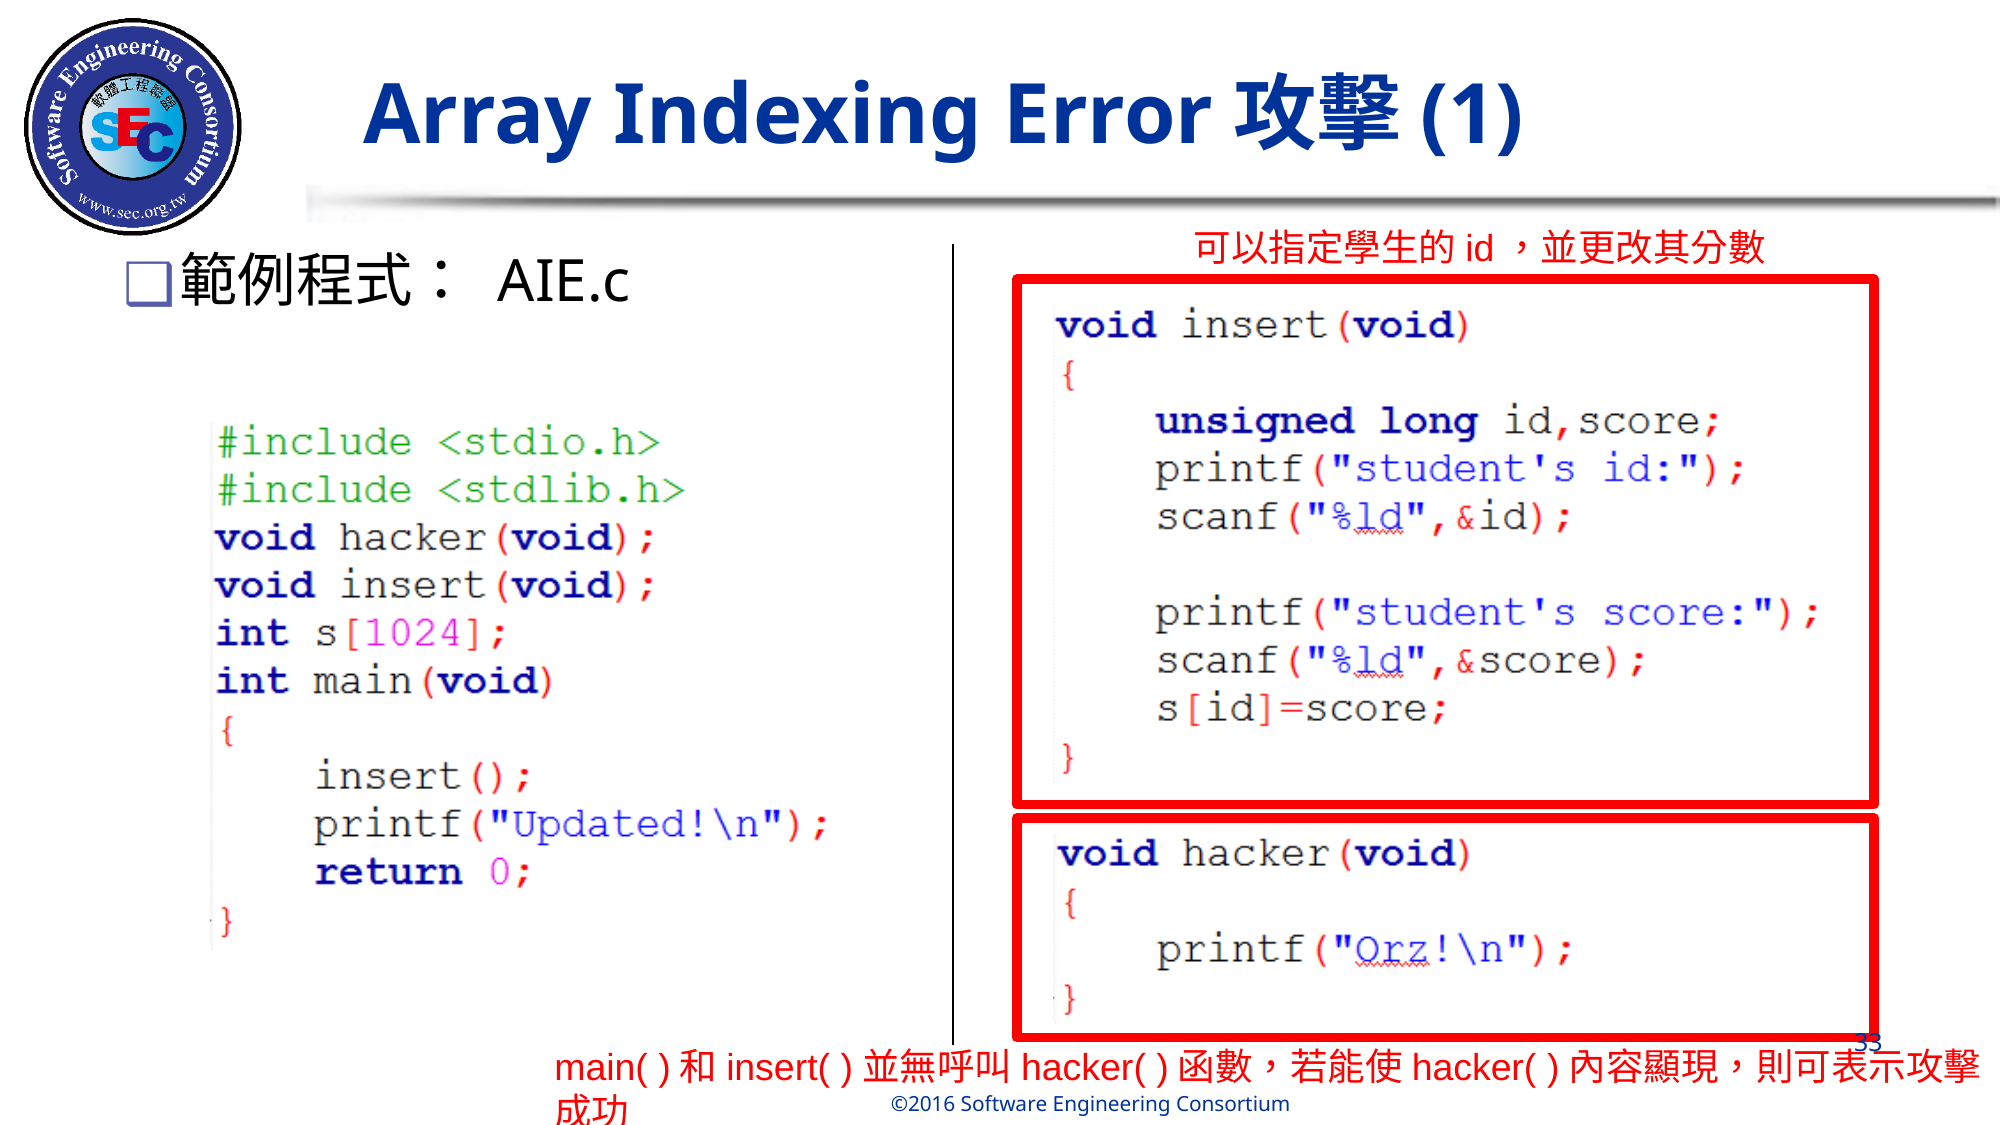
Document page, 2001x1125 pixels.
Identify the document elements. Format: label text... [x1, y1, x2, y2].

picture [210, 421, 837, 950]
picture [1053, 304, 1827, 783]
text_box [1016, 817, 1875, 1034]
text_box main( )和insert( )並無呼叫hacker( )函數，若能使hacker( )內容顯現，則可表示攻擊成功 [539, 1034, 2000, 1096]
slide_number ‹#› [1481, 1019, 1898, 1094]
text_box 可以指定學生的id，並更改其分數 [1178, 216, 1844, 278]
title Array Indexing Error攻擊(1) [348, 42, 2000, 179]
text_box [1016, 278, 1875, 805]
picture [1053, 833, 1577, 1024]
text_box 範例程式： AIE.c [108, 235, 990, 950]
picture [0, 0, 265, 259]
picture [306, 184, 2000, 223]
